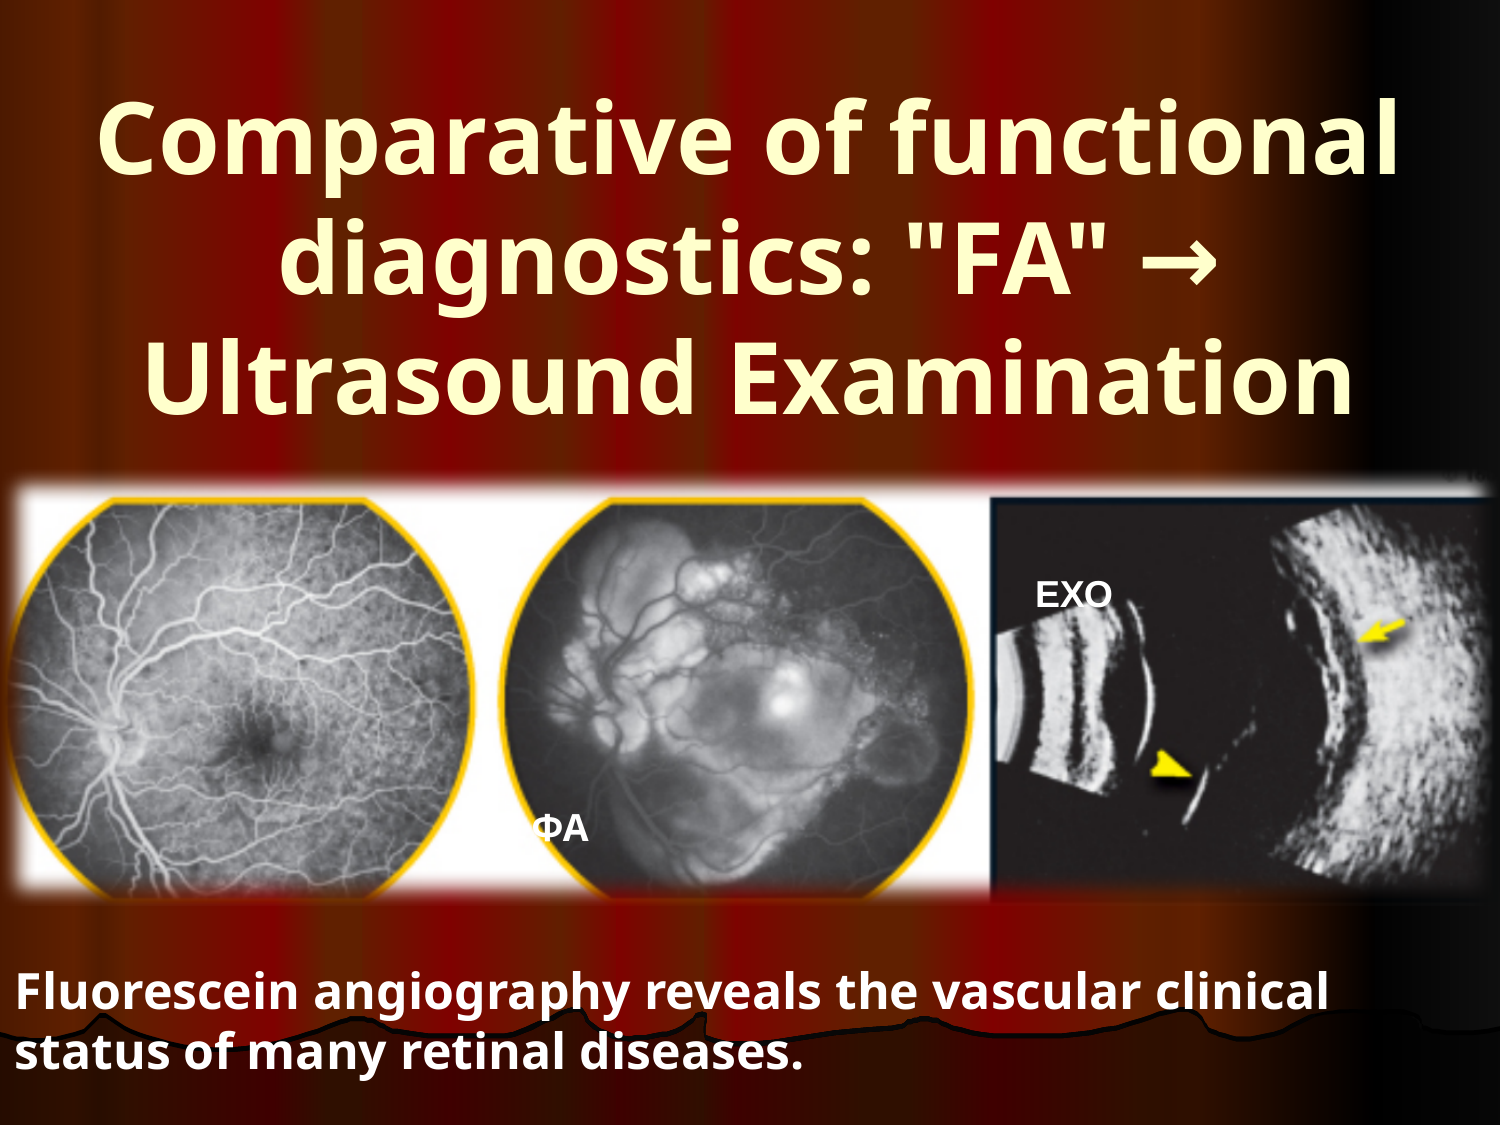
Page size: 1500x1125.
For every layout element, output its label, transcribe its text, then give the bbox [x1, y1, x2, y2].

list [0, 467, 1500, 906]
title Comparative of functional diagnostics: "FA" → Ultrasound Examination [0, 160, 1500, 349]
text_box Fluorescein angiography reveals the vascular clinical status of many retinal diseases. [0, 952, 1500, 1087]
